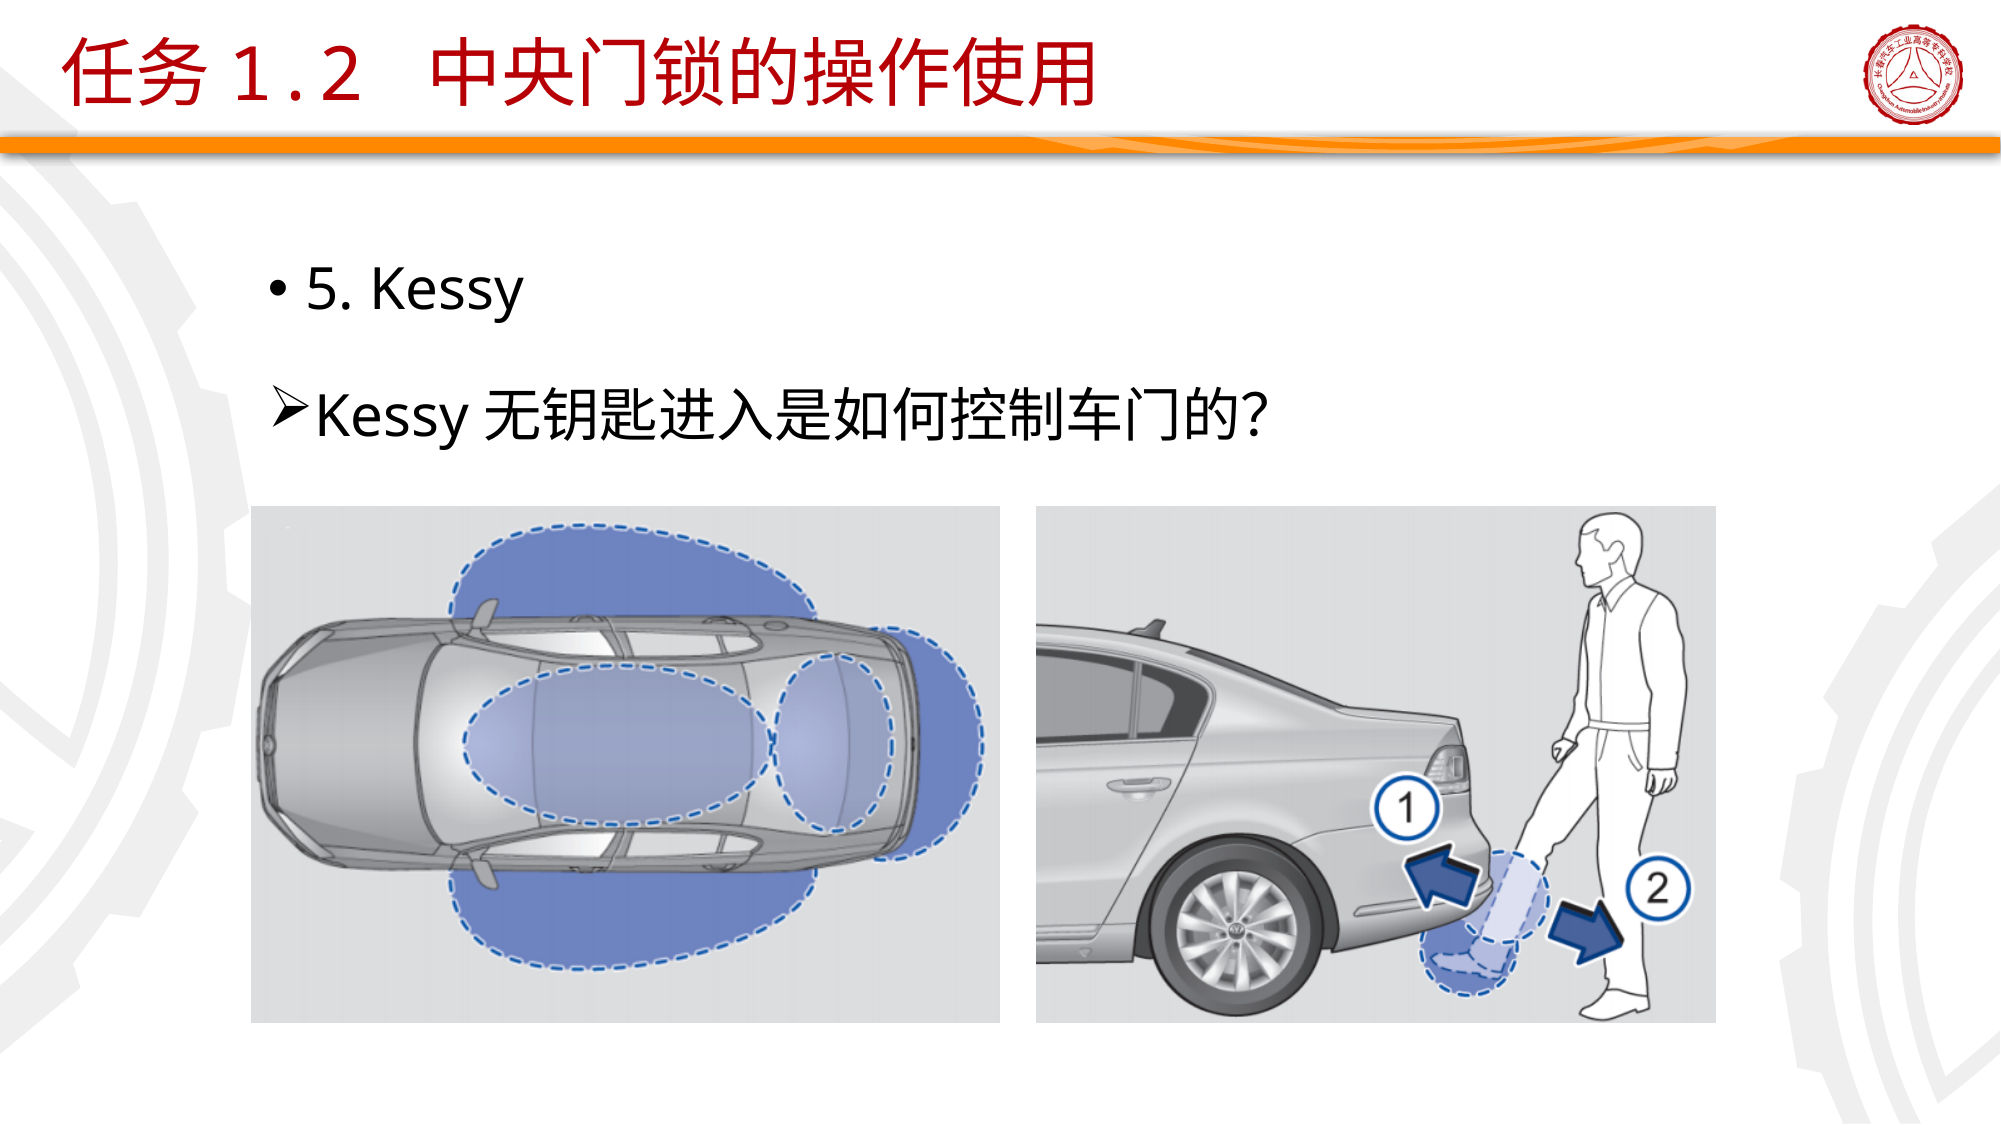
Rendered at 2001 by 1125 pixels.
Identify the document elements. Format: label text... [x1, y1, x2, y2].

title 任务1.2 中央门锁的操作使用 [45, 28, 1554, 128]
picture [1036, 506, 1716, 1023]
picture [1863, 24, 1963, 125]
picture [251, 506, 1000, 1023]
list 5. Kessy Kessy无钥匙进入是如何控制车门的？ [253, 252, 1761, 984]
